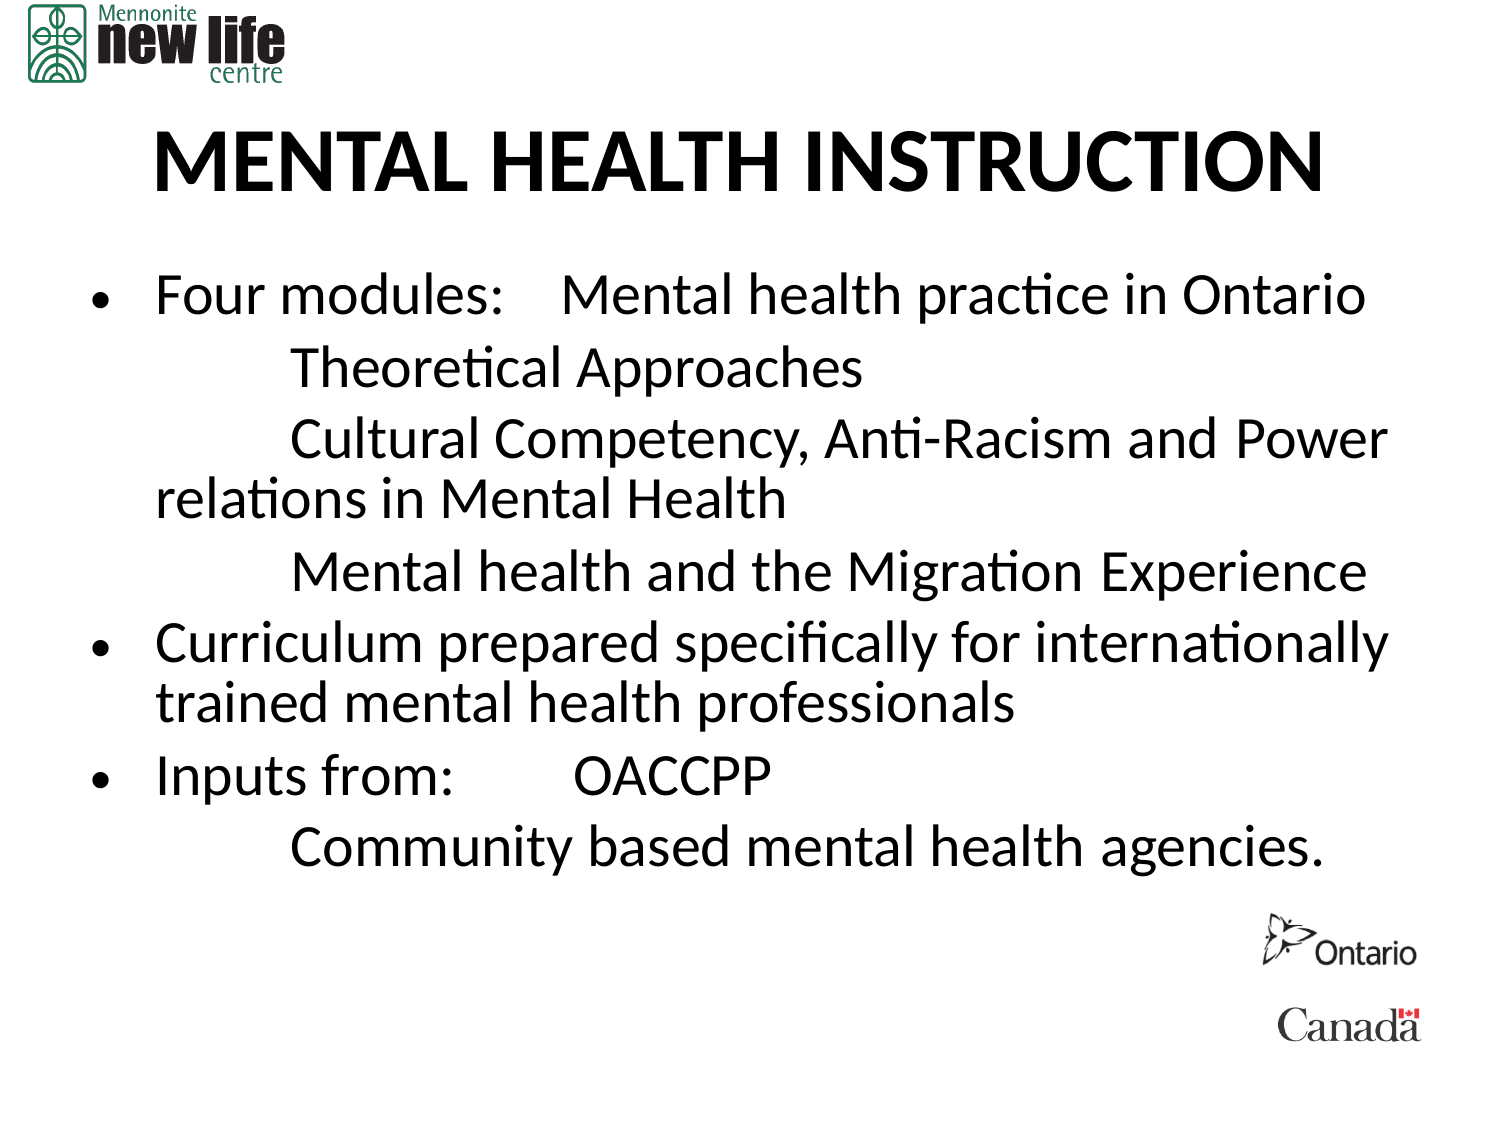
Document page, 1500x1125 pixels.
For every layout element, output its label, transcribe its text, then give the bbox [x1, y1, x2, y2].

picture [1243, 893, 1467, 1088]
list Four modules: Mental health practice in Ontario Theoretical Approaches Cultural Competency, Anti-Racism and Power relations in Mental Health Mental health and the Migration Experience Curriculum prepared specifically for internationally trained mental health professionals Inputs from: OACCPP Community based mental health agencies. [75, 262, 1425, 1005]
picture [24, 0, 288, 88]
title MENTAL HEALTH INSTRUCTION [75, 87, 1425, 250]
